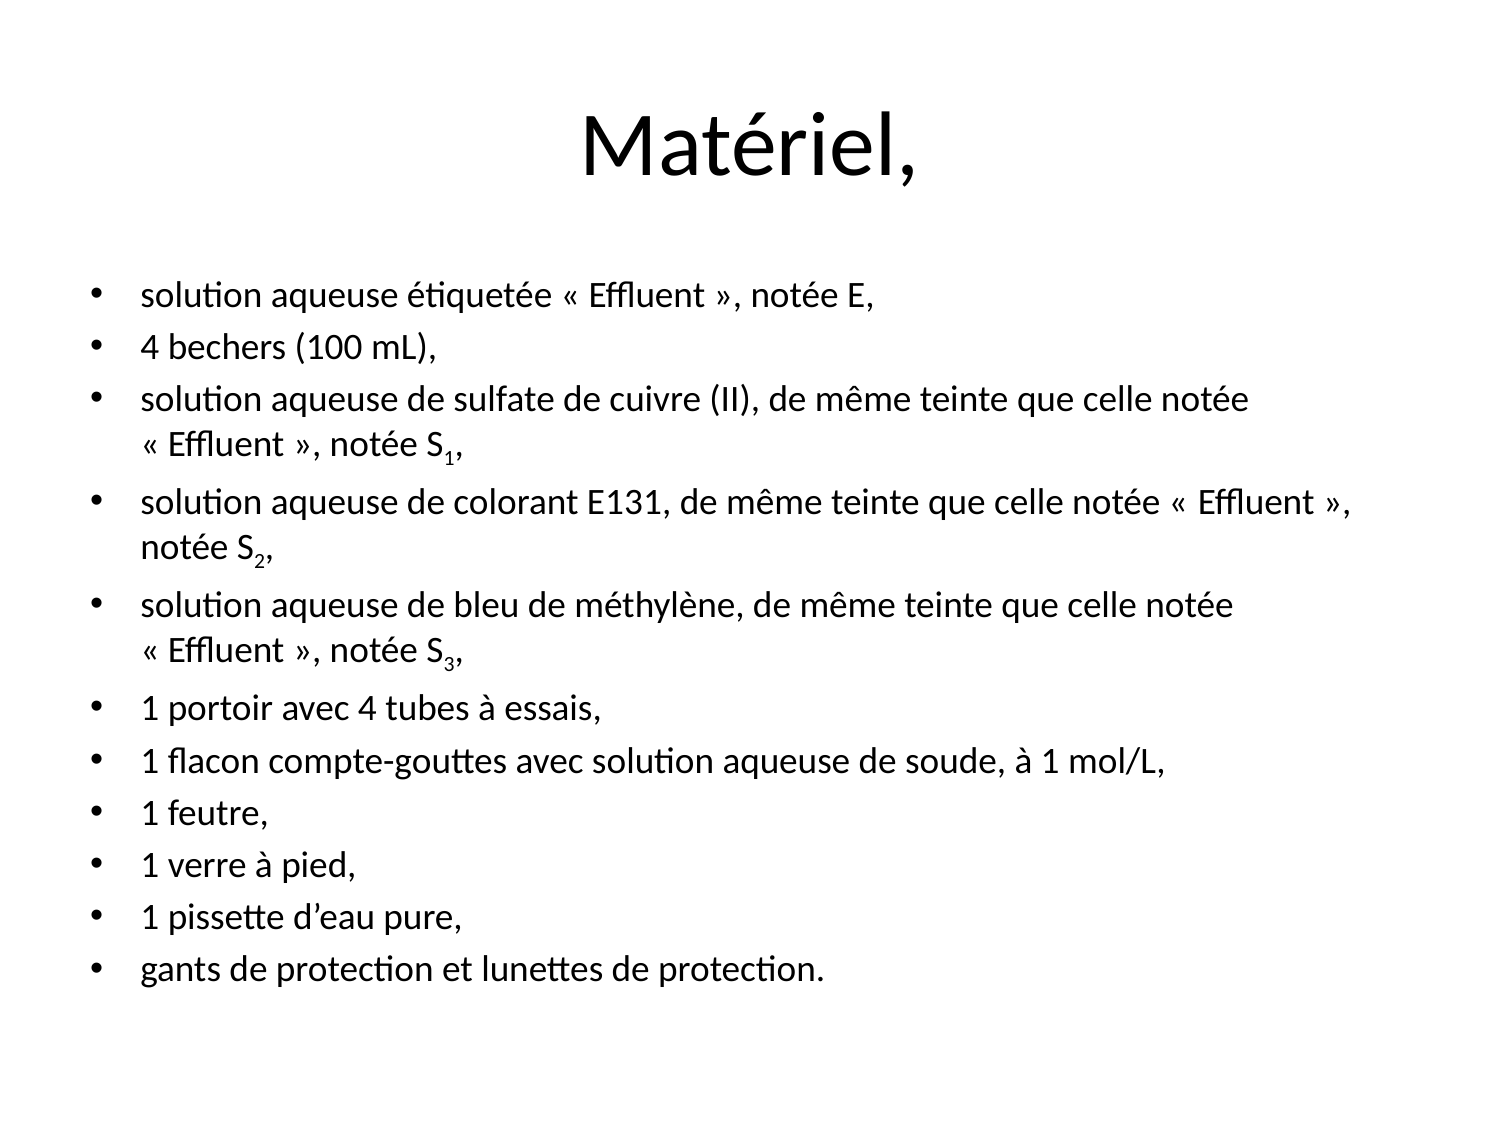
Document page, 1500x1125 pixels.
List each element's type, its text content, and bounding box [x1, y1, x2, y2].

title Matériel, [75, 45, 1425, 233]
list solution aqueuse étiquetée « Effluent », notée E, 4 bechers (100 mL), solution aqueuse de sulfate de cuivre (II), de même teinte que celle notée « Effluent », notée S1, solution aqueuse de colorant E131, de même teinte que celle notée « Effluent », notée S2, solution aqueuse de bleu de méthylène, de même teinte que celle notée « Effluent », notée S3, 1 portoir avec 4 tubes à essais, 1 flacon compte-gouttes avec solution aqueuse de soude, à 1 mol/L, 1 feutre, 1 verre à pied, 1 pissette d’eau pure, gants de protection et lunettes de protection. [75, 262, 1425, 1005]
